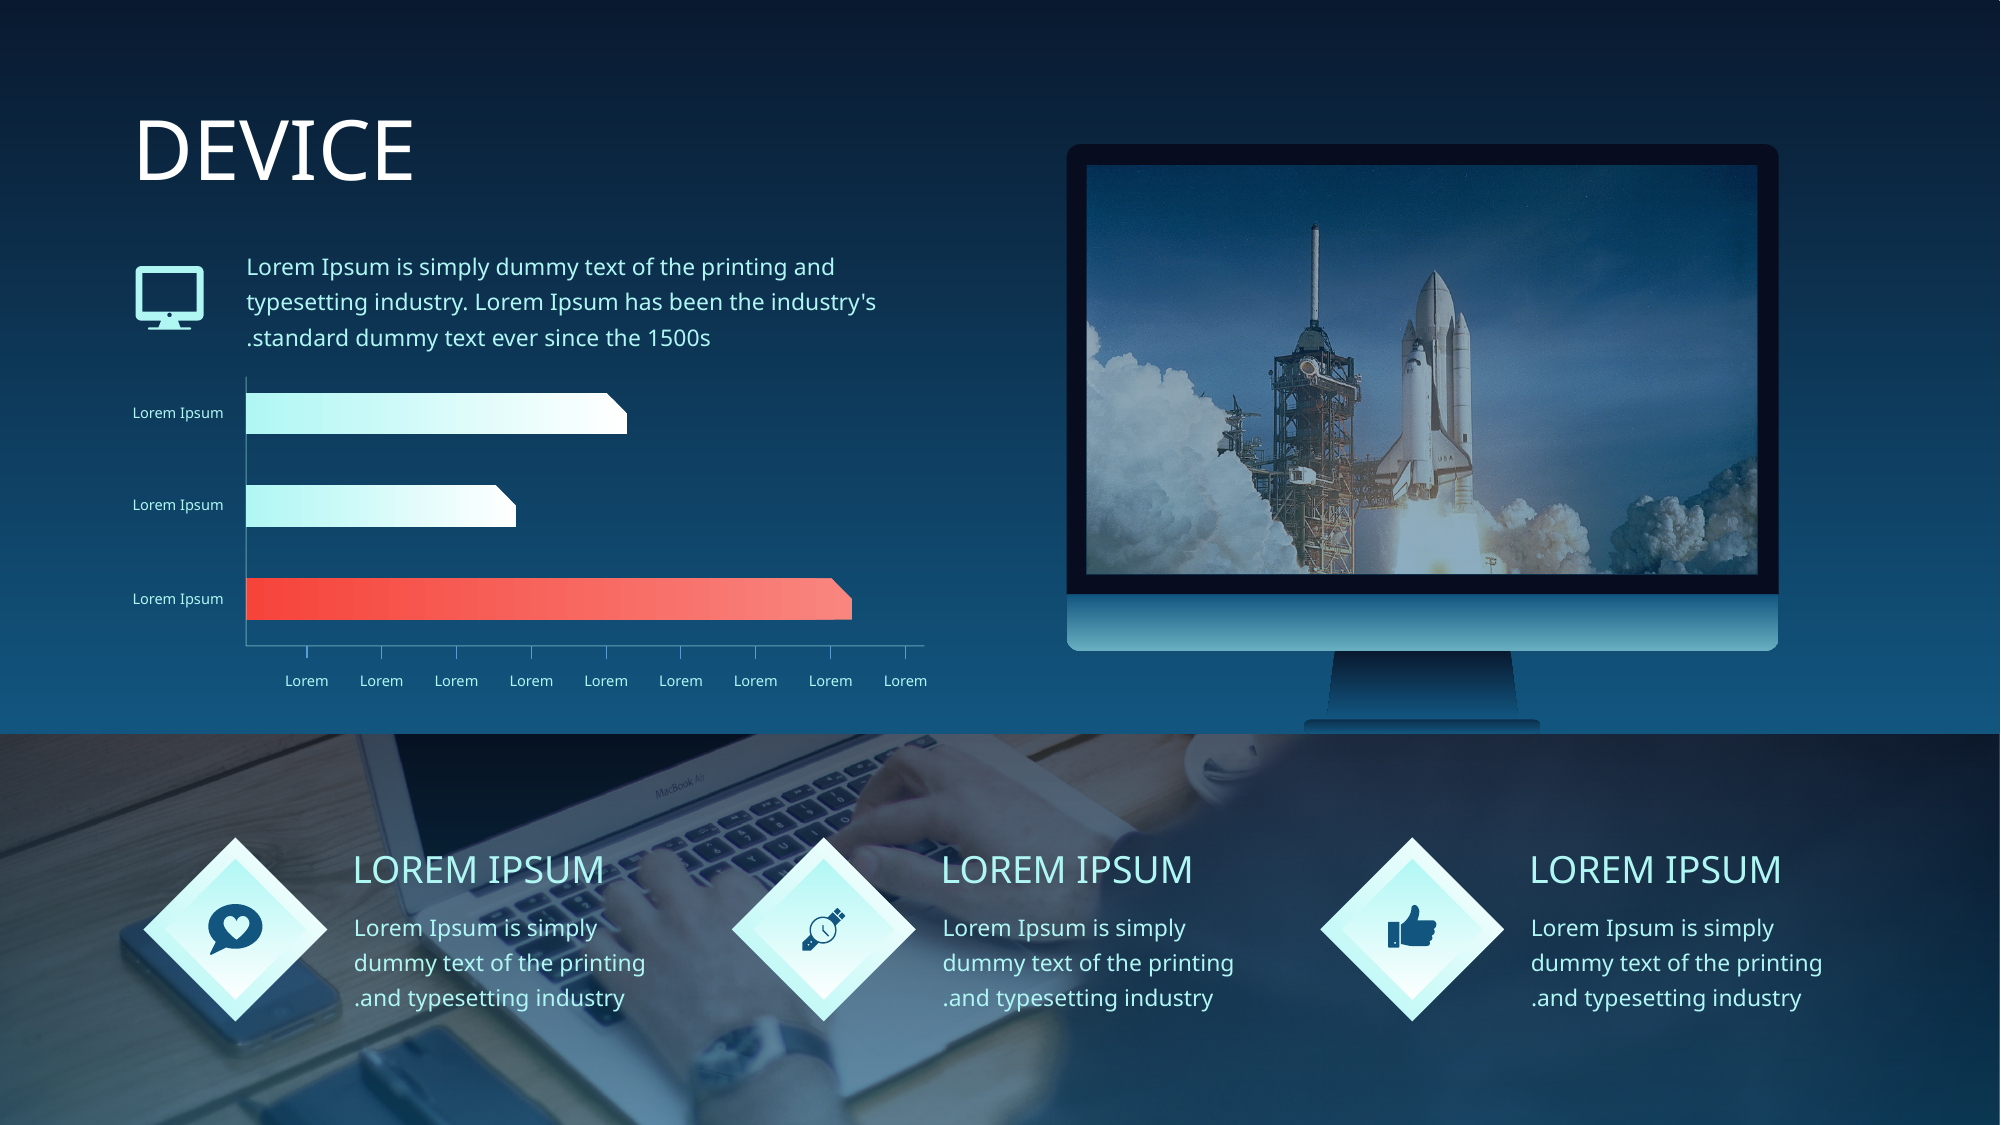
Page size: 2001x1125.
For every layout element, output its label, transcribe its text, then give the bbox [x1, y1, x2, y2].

picture [0, 734, 2000, 1125]
text_box [0, 0, 2000, 734]
text_box [135, 266, 204, 330]
picture [1086, 165, 1758, 574]
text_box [135, 376, 932, 690]
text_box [1066, 144, 1779, 734]
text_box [1388, 904, 1437, 948]
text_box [942, 845, 1247, 1013]
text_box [758, 864, 889, 995]
text_box Lorem Ipsum is simply dummy text of the printing and typesetting industry. Lorem Ipsum has been the industry's standard dummy text ever since the 1500s. [246, 244, 954, 351]
text_box DEVICE [132, 97, 417, 198]
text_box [170, 864, 301, 995]
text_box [1530, 845, 1835, 1013]
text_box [1347, 864, 1478, 995]
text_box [354, 845, 658, 1013]
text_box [802, 907, 846, 951]
